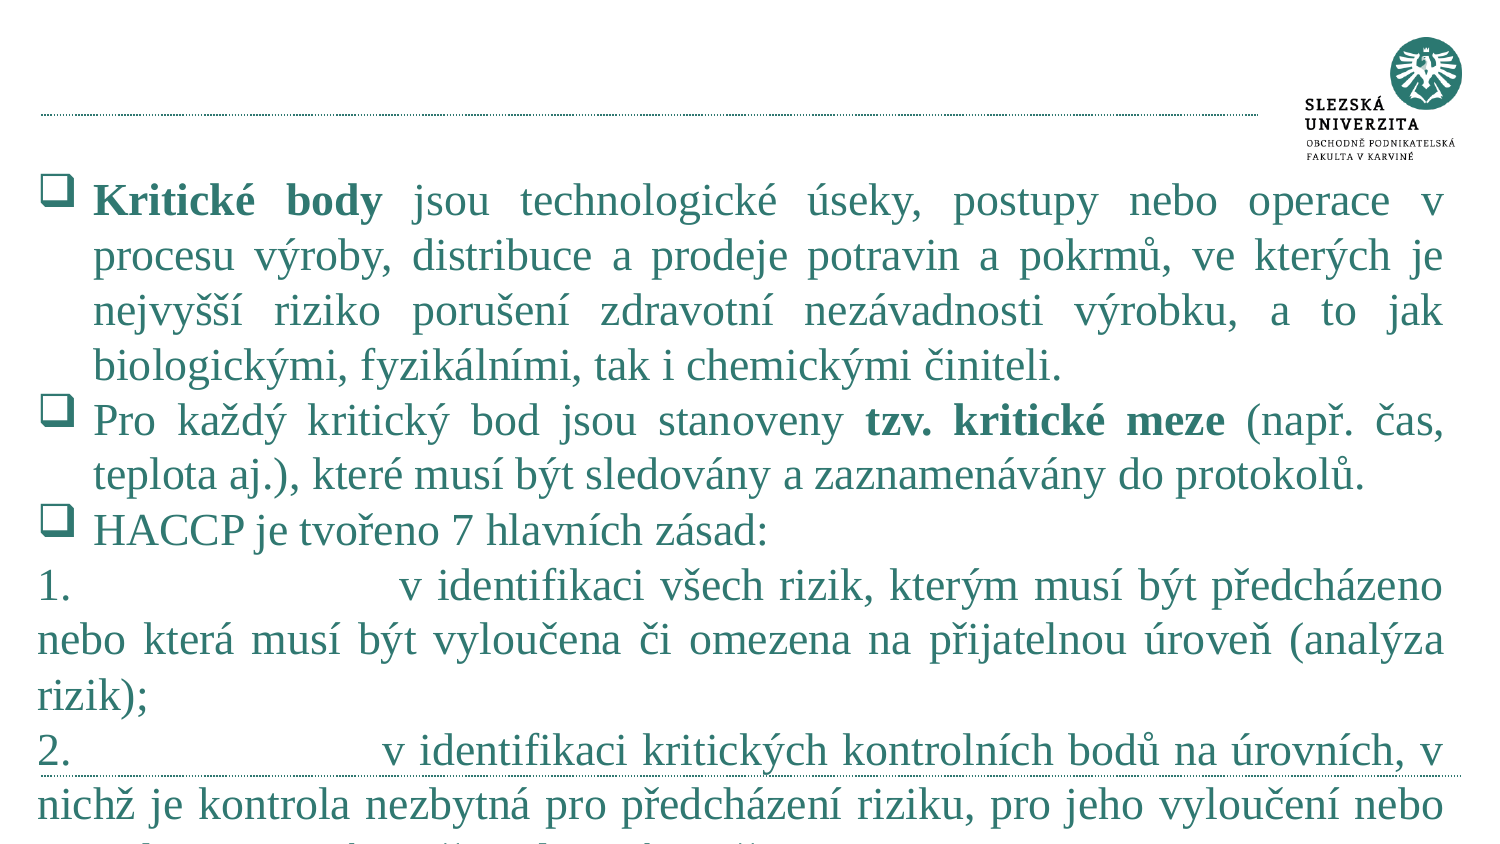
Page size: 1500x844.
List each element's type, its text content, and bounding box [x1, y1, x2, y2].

text_box Kritické body jsou technologické úseky, postupy nebo operace v procesu výroby, distribuce a prodeje potravin a pokrmů, ve kterých je nejvyšší riziko porušení zdravotní nezávadnosti výrobku, a to jak biologickými, fyzikálními, tak i chemickými činiteli. Pro každý kritický bod jsou stanoveny tzv. kritické meze (např. čas, teplota aj.), které musí být sledovány a zaznamenávány do protokolů. HACCP je tvořeno 7 hlavních zásad: 1. v identifikaci všech rizik, kterým musí být předcházeno nebo která musí být vyloučena či omezena na přijatelnou úroveň (analýza rizik); 2. v identifikaci kritických kontrolních bodů na úrovních, v nichž je kontrola nezbytná pro předcházení riziku, pro jeho vyloučení nebo pro jeho omezení na přijatelnou úroveň; [22, 161, 1461, 844]
picture [1305, 37, 1462, 141]
text_box [0, 141, 1483, 307]
